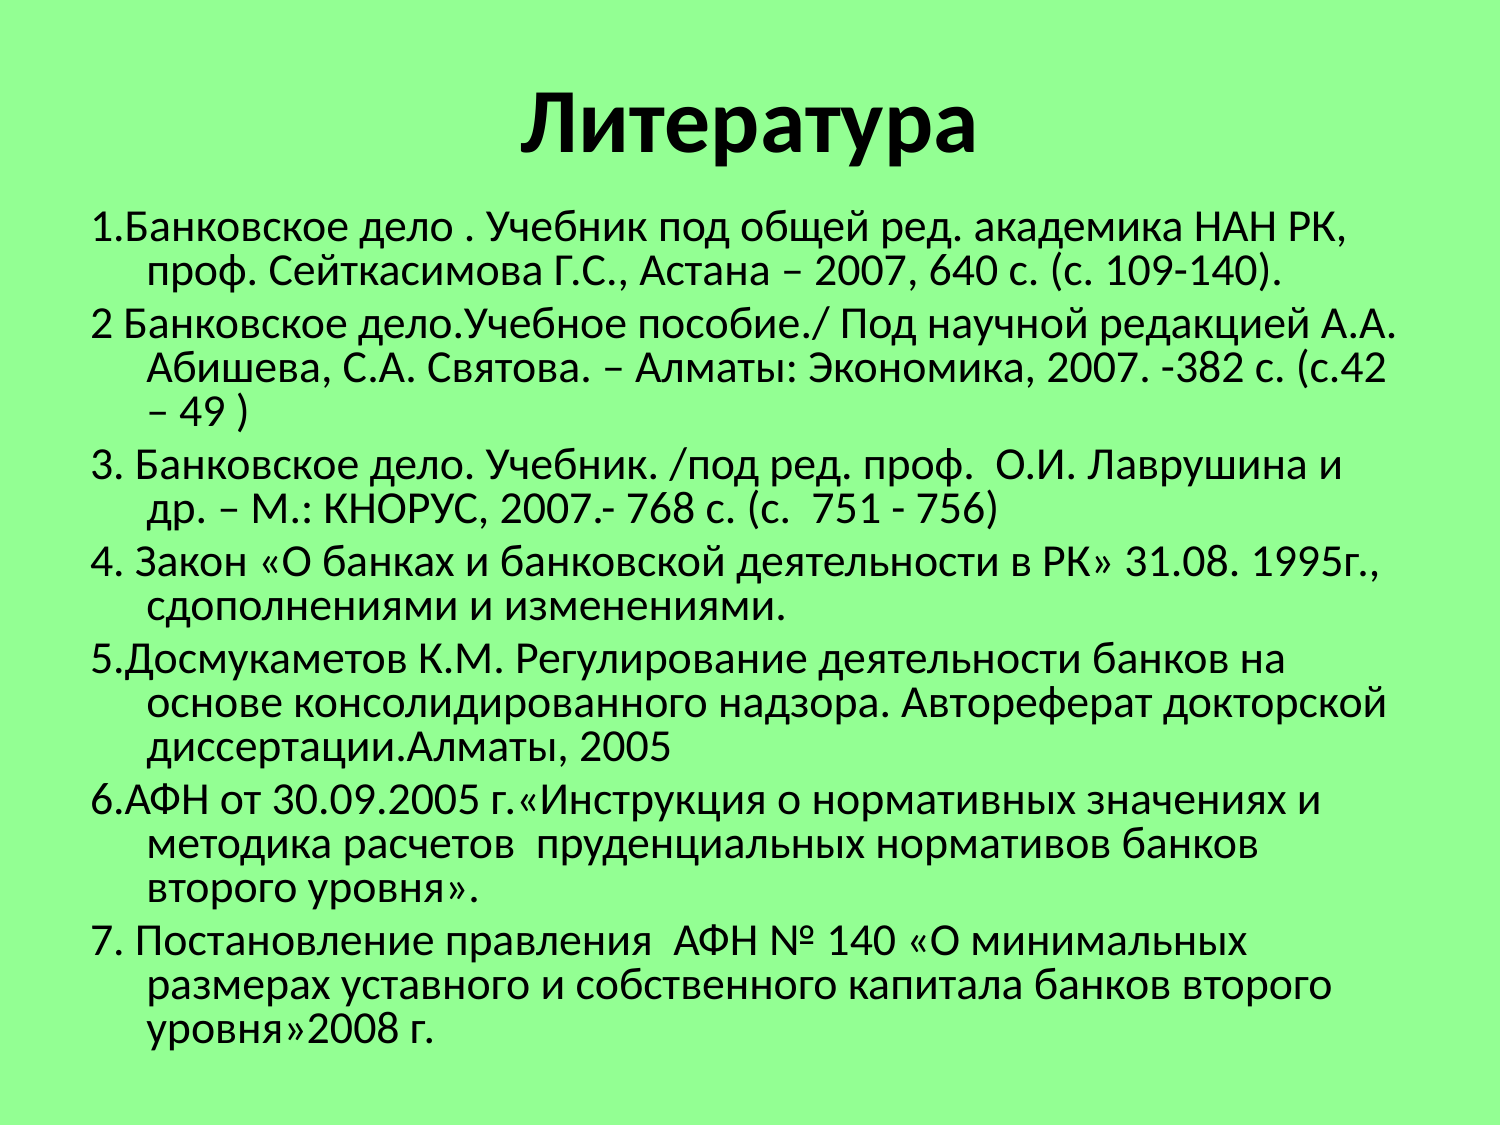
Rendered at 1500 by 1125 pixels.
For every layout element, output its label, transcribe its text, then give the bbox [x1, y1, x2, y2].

list 1.Банковское дело . Учебник под общей ред. академика НАН РК, проф. Сейткасимова Г.С., Астана – 2007, 640 с. (с. 109-140). 2 Банковское дело.Учебное пособие./ Под научной редакцией А.А. Абишева, С.А. Святова. – Алматы: Экономика, 2007. -382 с. (с.42 – 49 ) 3. Банковское дело. Учебник. /под ред. проф. О.И. Лаврушина и др. – М.: КНОРУС, 2007.- 768 с. (с. 751 - 756) 4. Закон «О банках и банковской деятельности в РК» 31.08. 1995г., сдополнениями и изменениями. 5.Досмукаметов К.М. Регулирование деятельности банков на основе консолидированного надзора. Автореферат докторской диссертации.Алматы, 2005 6.АФН от 30.09.2005 г.«Инструкция о нормативных значениях и методика расчетов пруденциальных нормативов банков второго уровня». 7. Постановление правления АФН № 140 «О минимальных размерах уставного и собственного капитала банков второго уровня»2008 г. [74, 198, 1426, 1079]
title Литература [74, 44, 1426, 188]
